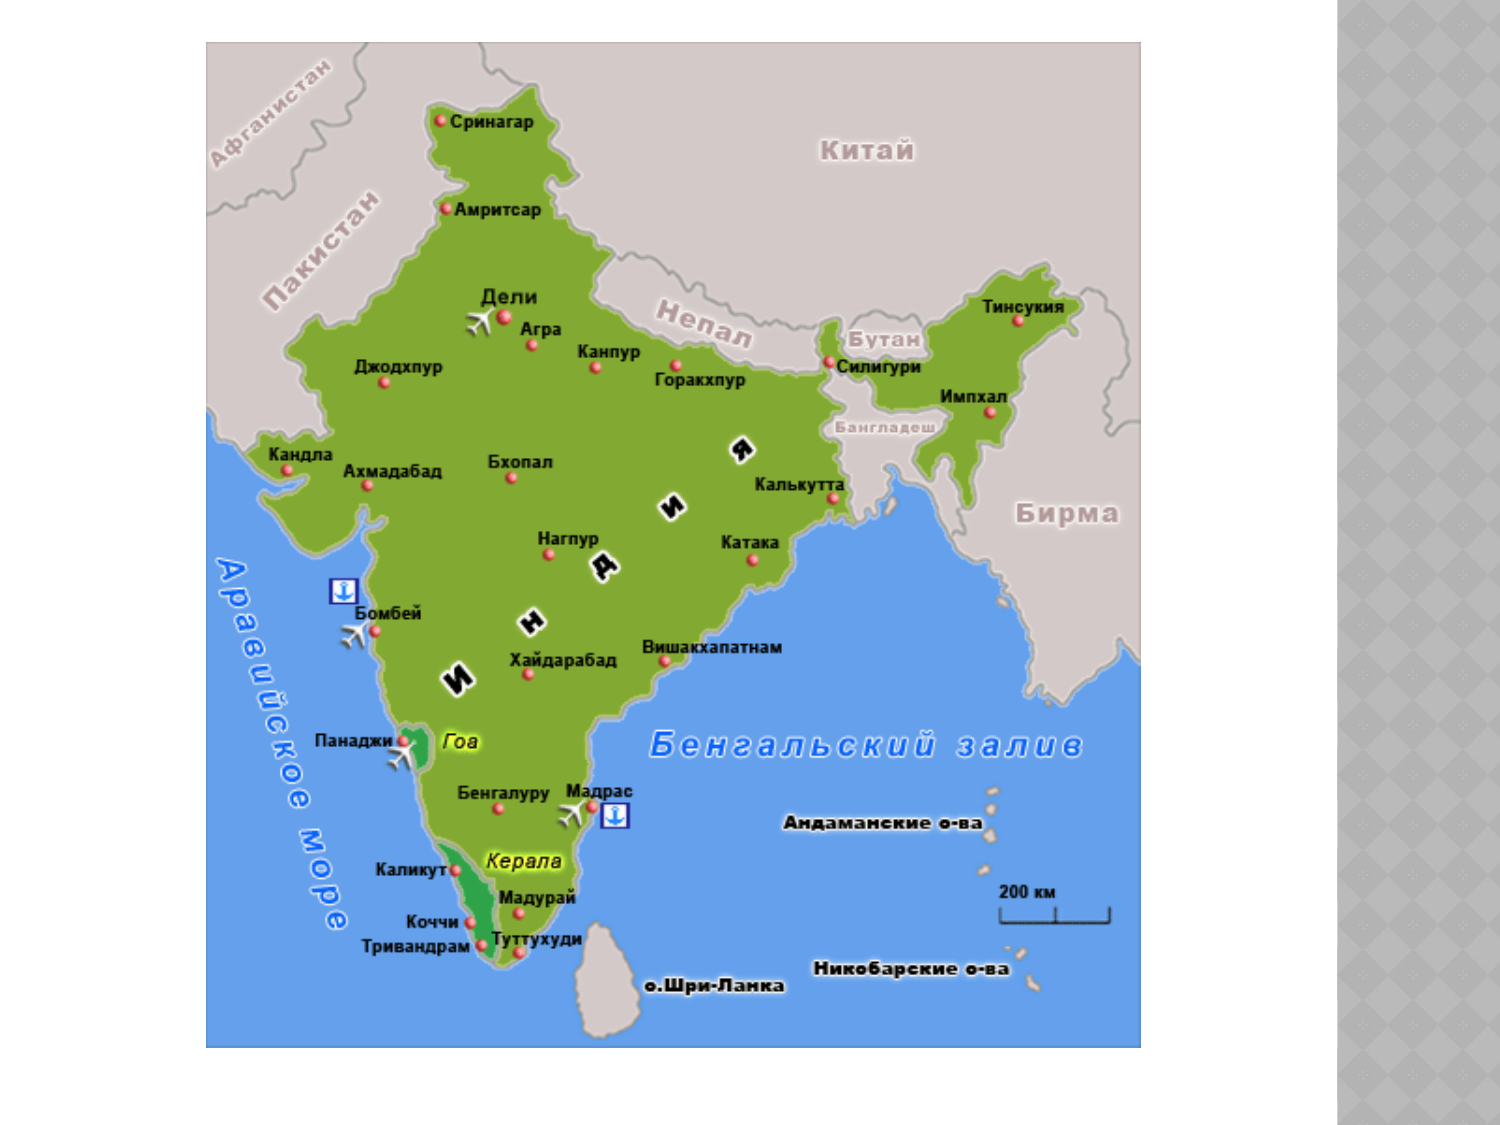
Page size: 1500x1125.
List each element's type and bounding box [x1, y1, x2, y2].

list [206, 42, 1141, 1048]
